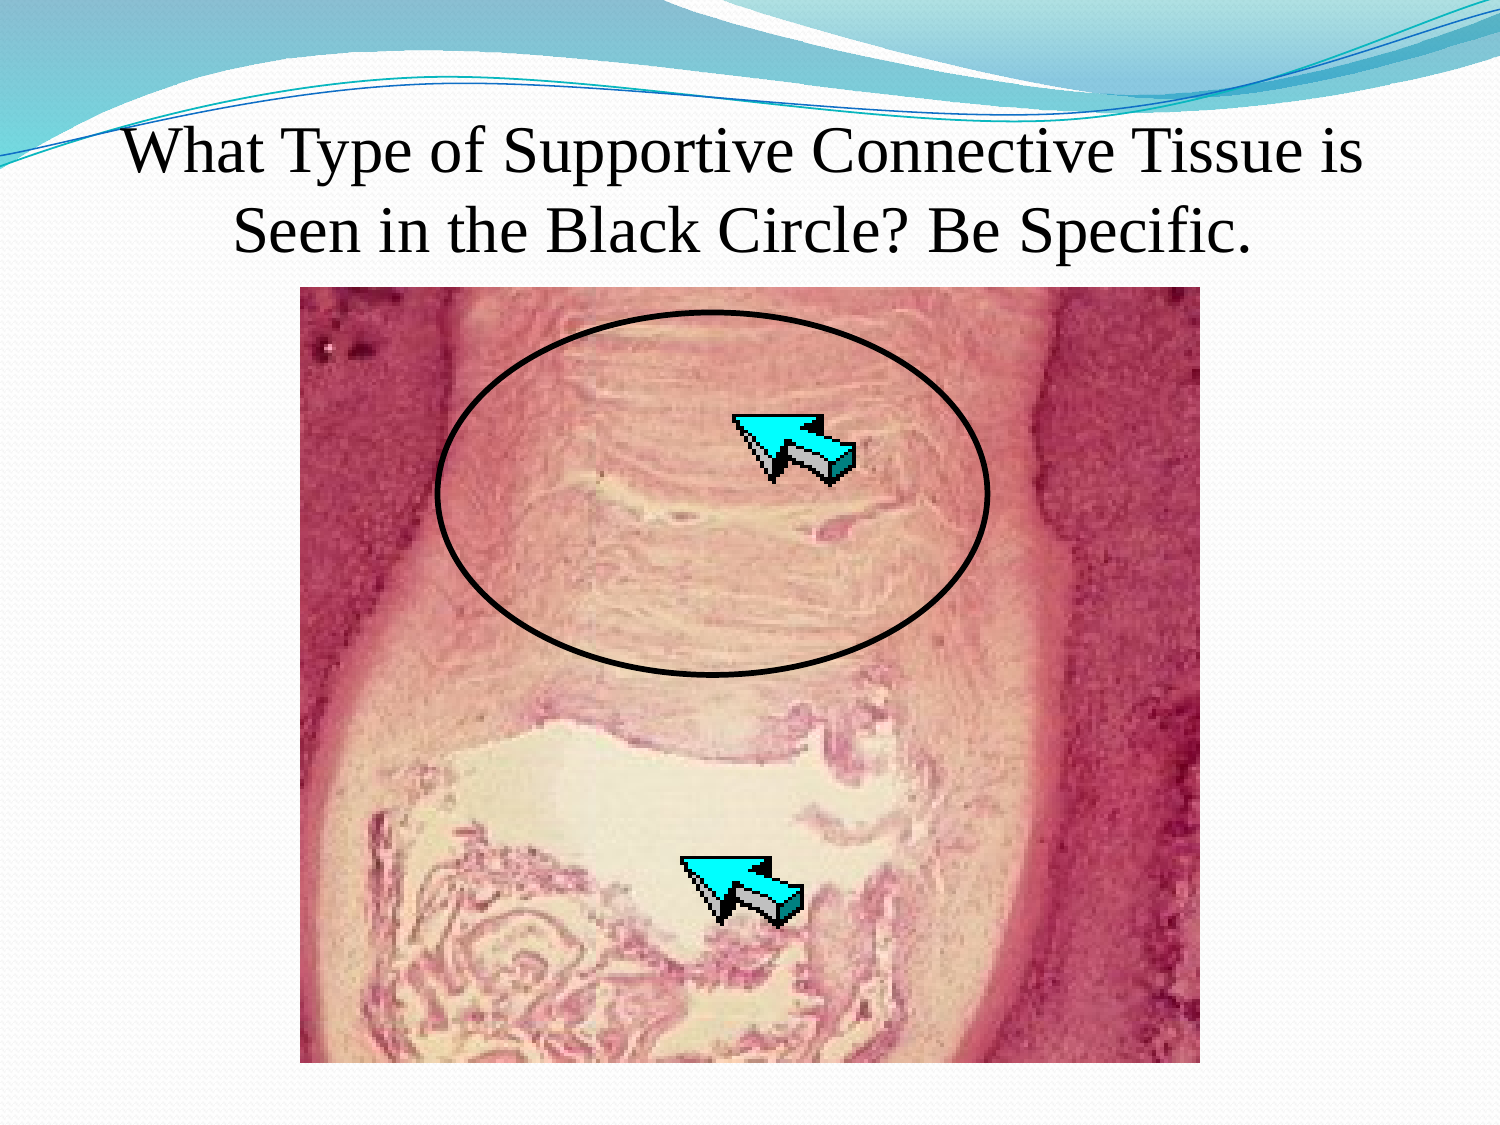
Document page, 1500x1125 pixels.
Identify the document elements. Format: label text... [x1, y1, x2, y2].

text_box What Type of Supportive Connective Tissue is Seen in the Black Circle? Be Specific. [74, 98, 1413, 273]
picture [299, 287, 1201, 1063]
